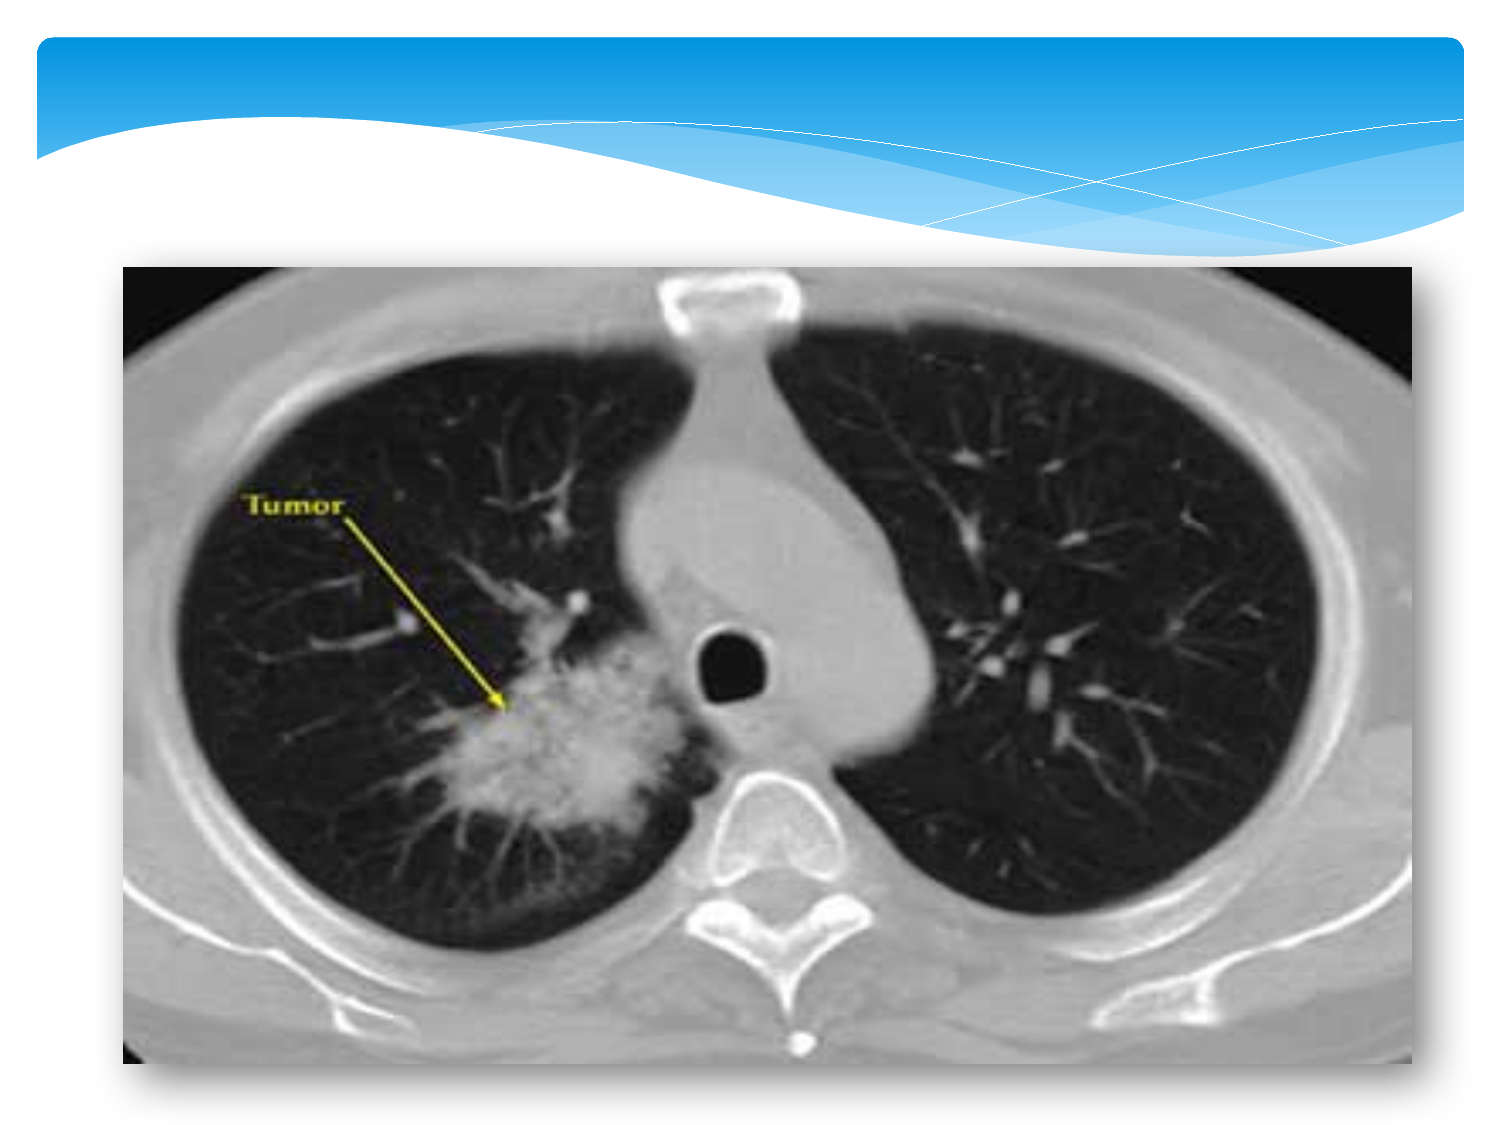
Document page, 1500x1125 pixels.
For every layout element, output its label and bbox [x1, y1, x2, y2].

picture [123, 266, 1412, 1064]
